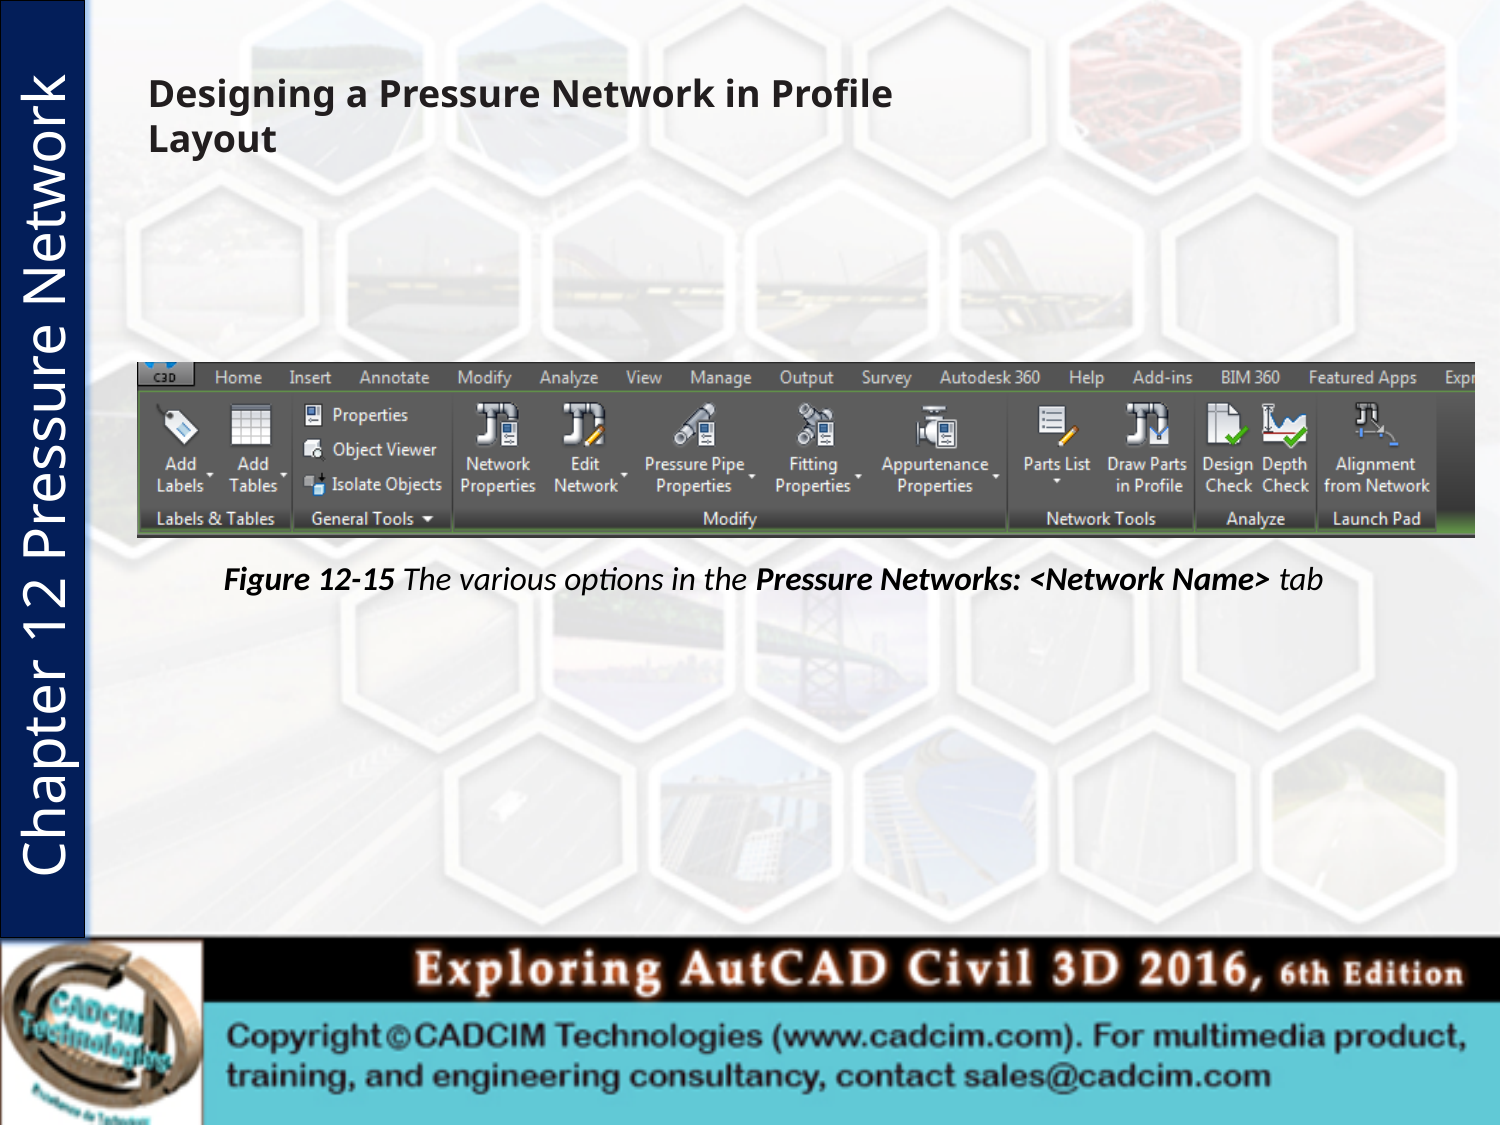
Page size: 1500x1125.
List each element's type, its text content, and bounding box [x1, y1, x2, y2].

text_box Designing a Pressure Network in Profile Layout [132, 62, 1013, 168]
text_box Chapter 12 Pressure Network [0, 0, 85, 938]
text_box Figure 12-15 The various options in the Pressure Networks: <Network Name> tab [137, 549, 1410, 605]
picture [0, 0, 1500, 1125]
